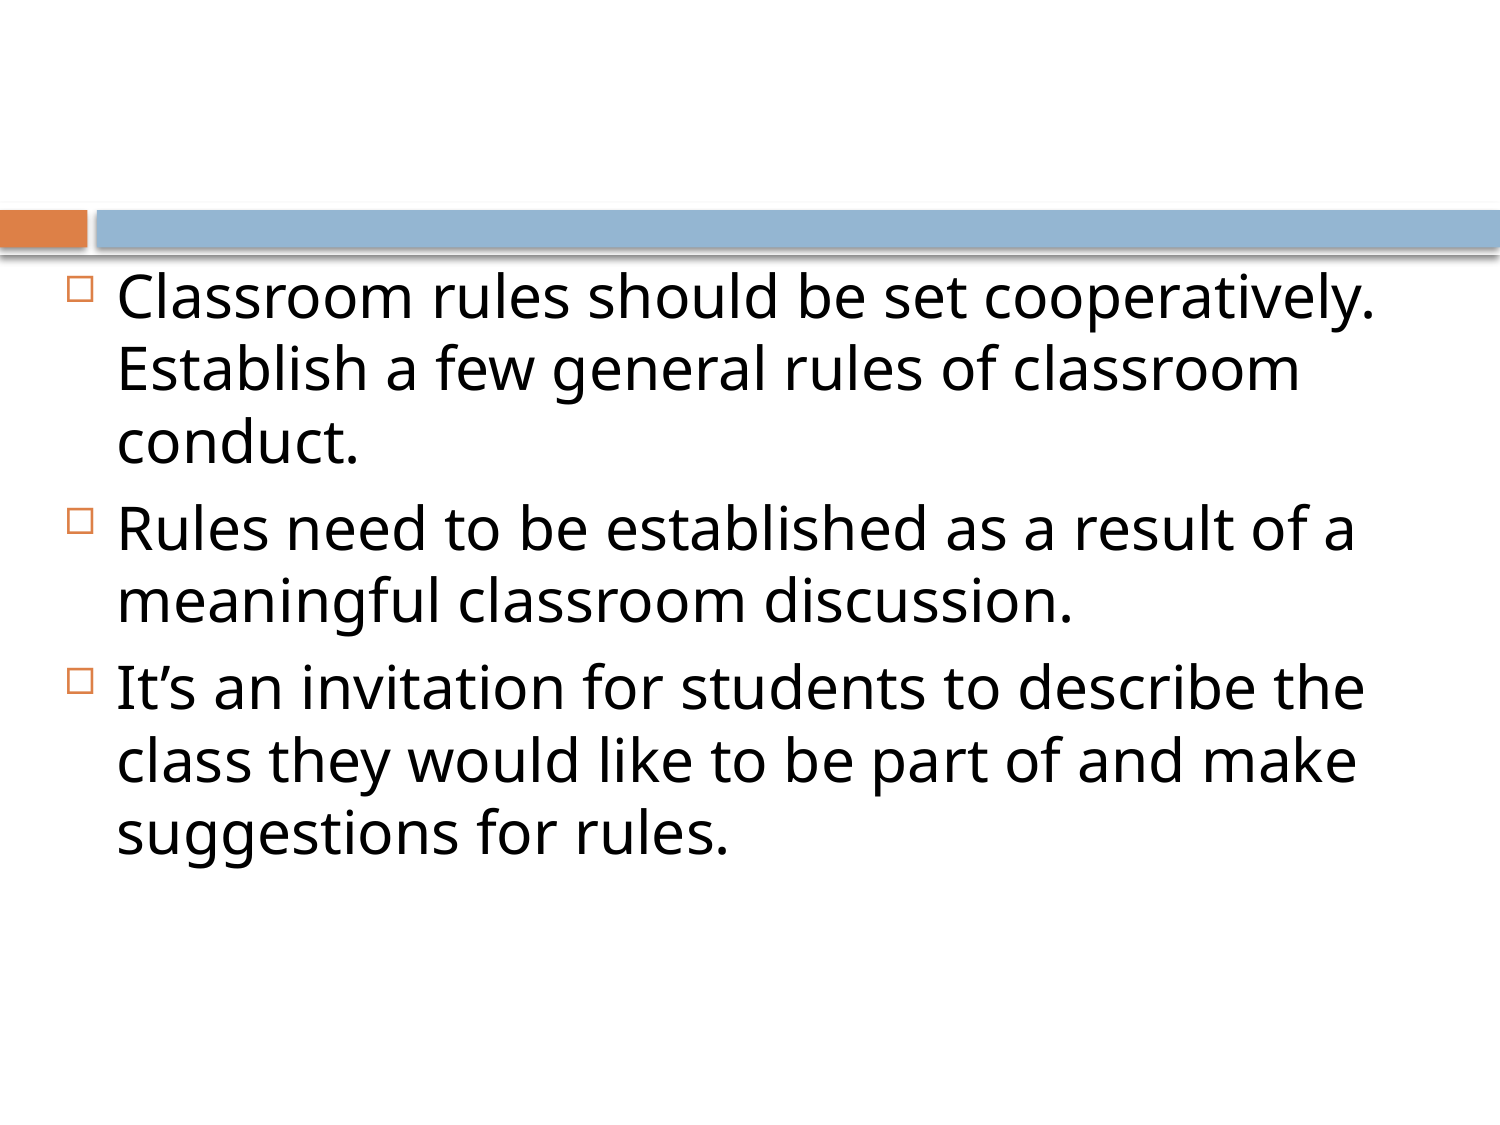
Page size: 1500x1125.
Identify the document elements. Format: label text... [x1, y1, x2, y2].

list Classroom rules should be set cooperatively. Establish a few general rules of classroom conduct. Rules need to be established as a result of a meaningful classroom discussion. It’s an invitation for students to describe the class they would like to be part of and make suggestions for rules. [49, 250, 1445, 1001]
